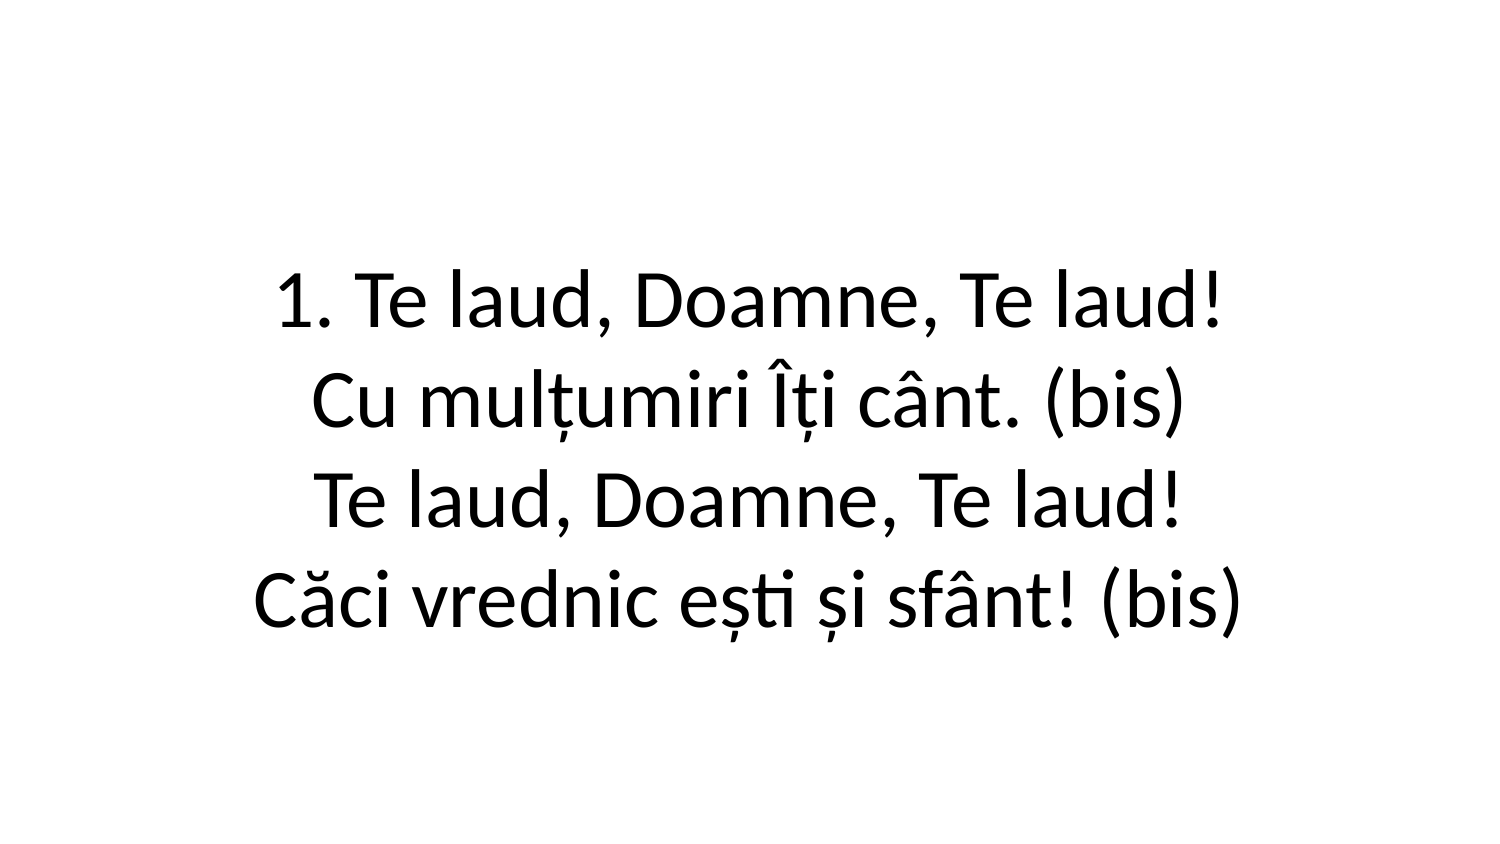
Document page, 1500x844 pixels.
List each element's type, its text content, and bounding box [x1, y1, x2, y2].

text_box 1. Te laud, Doamne, Te laud! Cu mulțumiri Îți cânt. (bis) Te laud, Doamne, Te laud! Căci vrednic ești și sfânt! (bis) [239, 192, 1261, 652]
